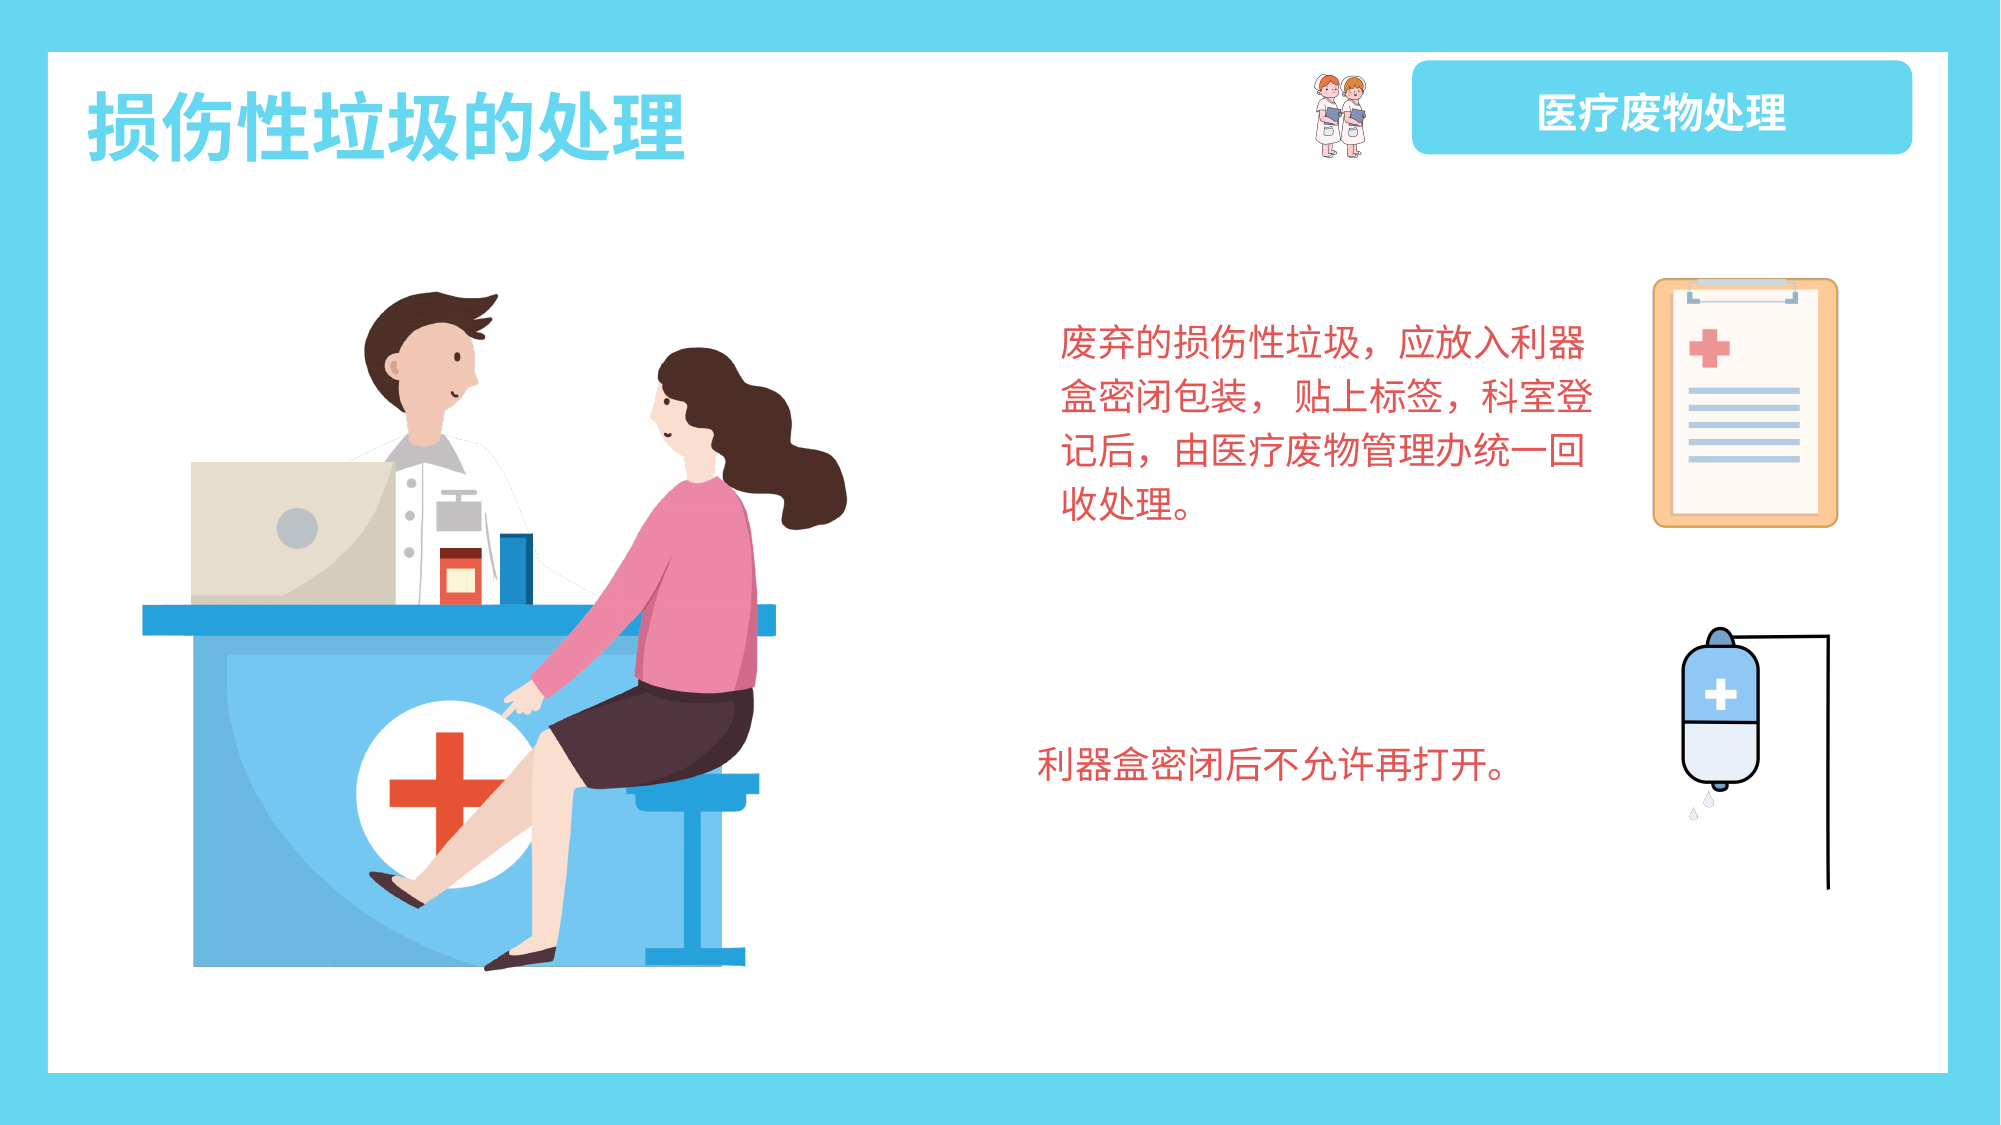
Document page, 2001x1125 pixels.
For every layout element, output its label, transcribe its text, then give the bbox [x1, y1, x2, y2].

text_box 医疗废物处理 [1411, 59, 1914, 156]
text_box 废弃的损伤性垃圾，应放入利器盒密闭包装， 贴上标签，科室登记后，由医疗废物管理办统一回收处理。 [1046, 302, 1495, 534]
text_box 损伤性垃圾的处理 [41, 54, 731, 178]
picture [1494, 224, 1992, 933]
text_box 利器盒密闭后不允许再打开。 [1023, 725, 1494, 794]
picture [1272, 64, 1416, 167]
picture [124, 262, 854, 992]
